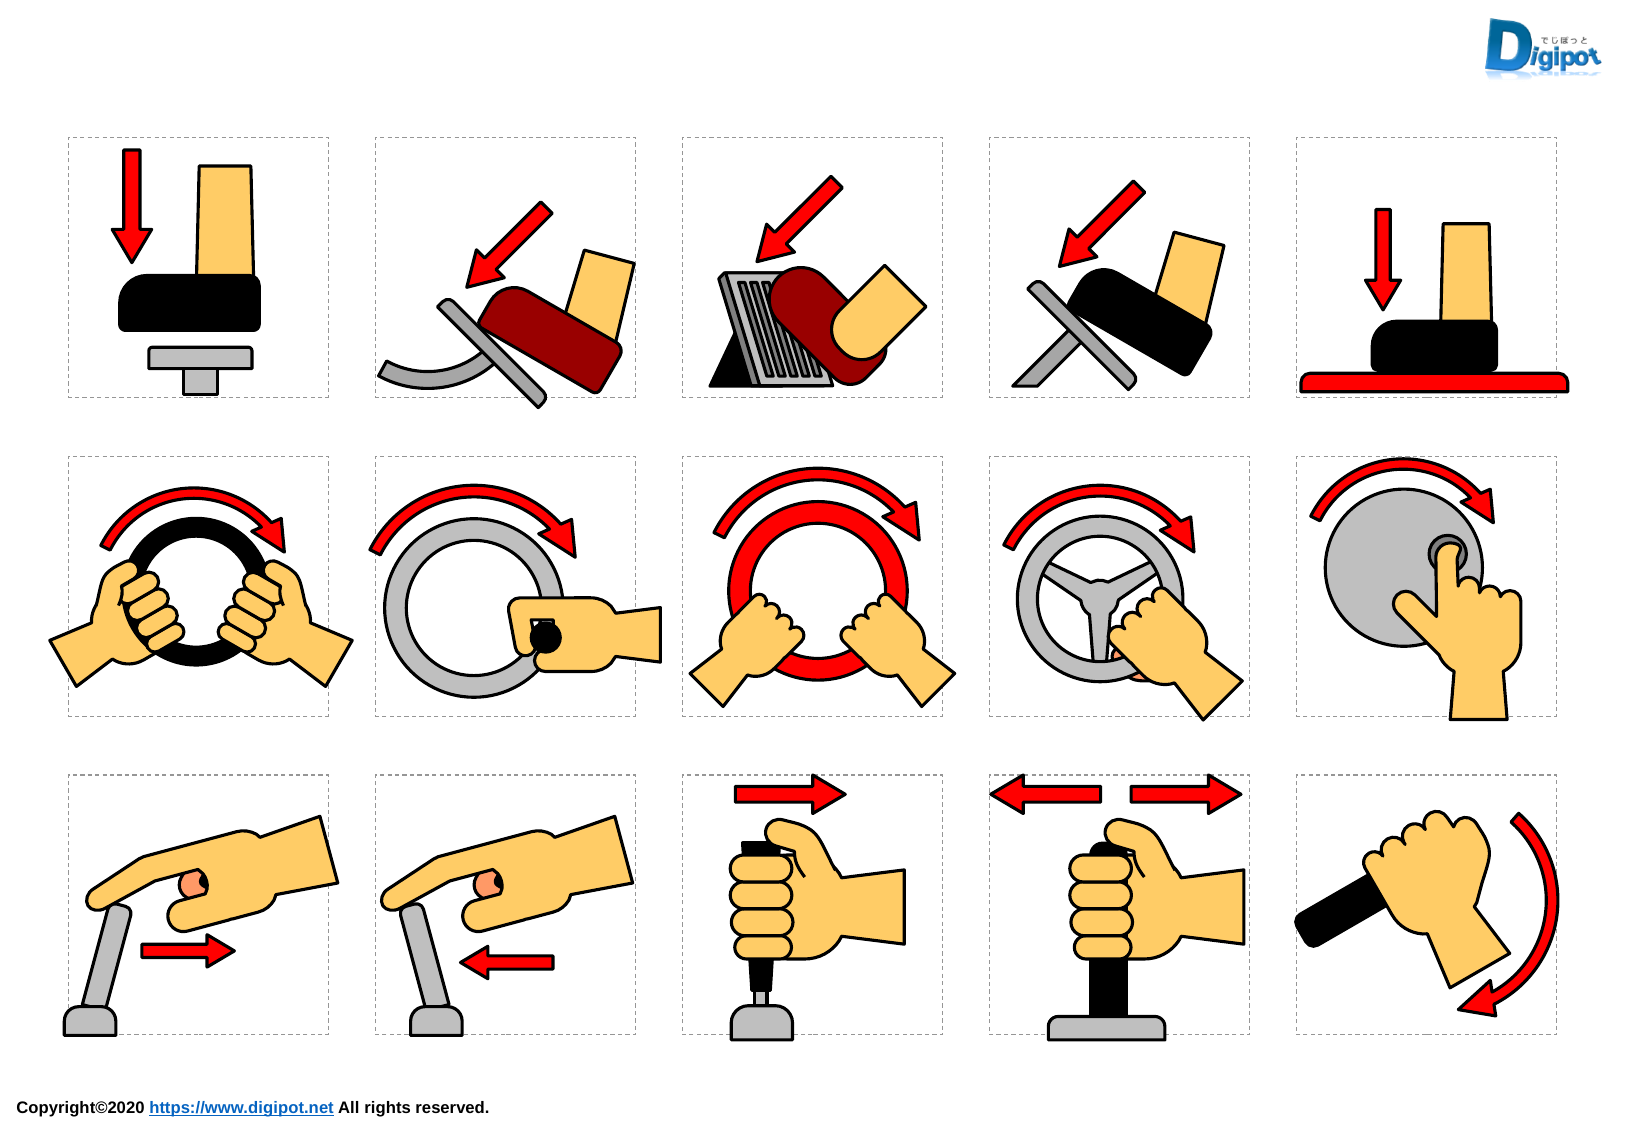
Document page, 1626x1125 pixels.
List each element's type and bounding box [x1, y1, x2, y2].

text_box [378, 227, 626, 424]
text_box [380, 840, 629, 1036]
text_box [1012, 206, 1216, 406]
text_box [709, 201, 919, 391]
text_box [1288, 771, 1571, 1029]
text_box [689, 456, 947, 713]
text_box [345, 473, 661, 731]
picture [1485, 18, 1602, 82]
text_box [730, 774, 905, 1040]
text_box [990, 774, 1244, 1040]
text_box [112, 149, 260, 395]
text_box [64, 840, 334, 1036]
text_box [1289, 448, 1521, 720]
text_box [55, 477, 345, 707]
text_box [1300, 209, 1568, 392]
text_box [981, 474, 1220, 720]
